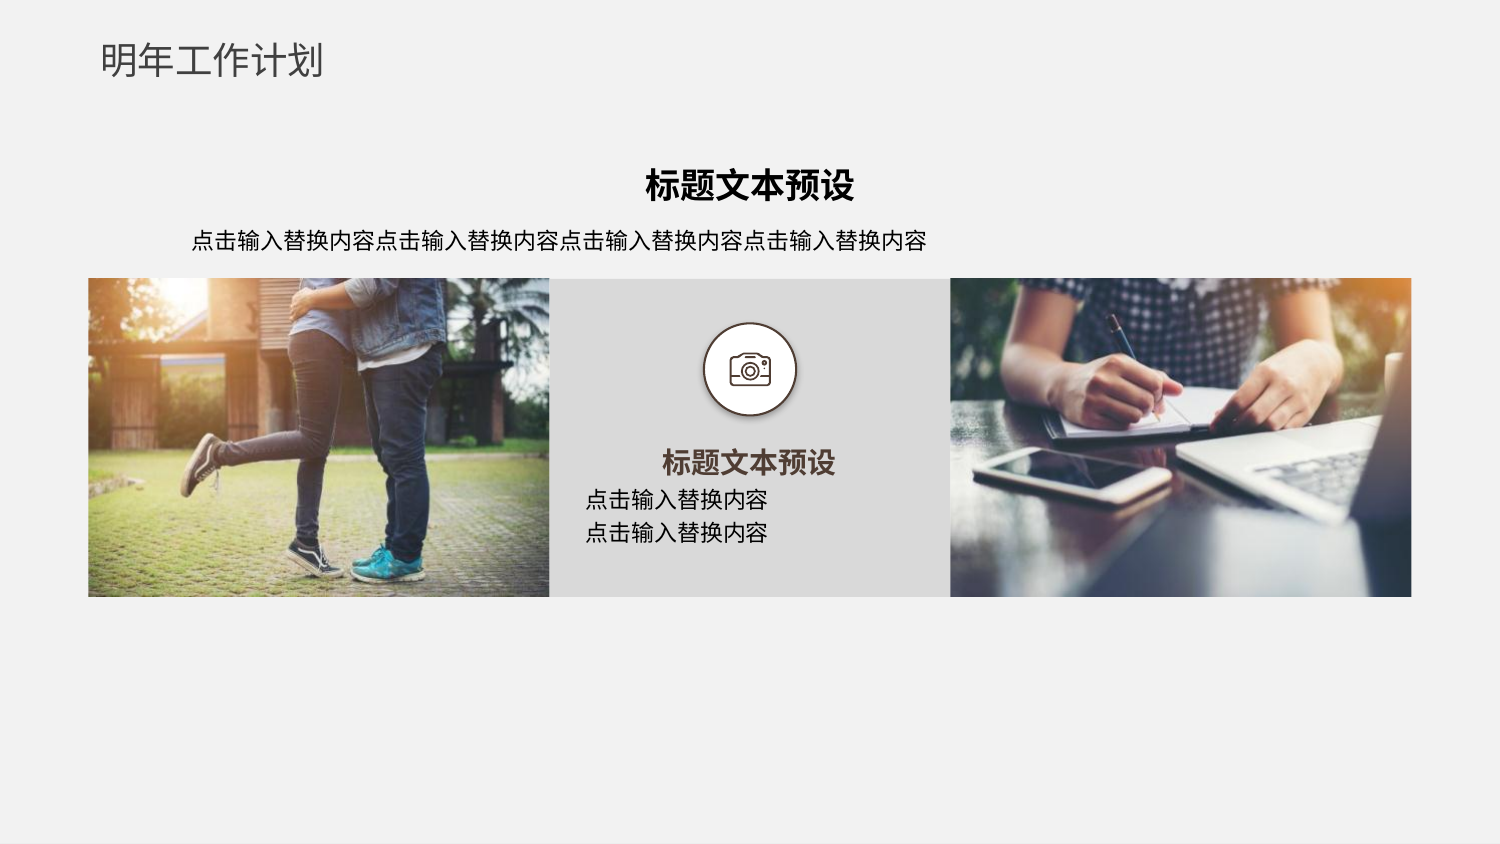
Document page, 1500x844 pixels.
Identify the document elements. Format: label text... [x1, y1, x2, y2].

text_box 明年工作计划 [100, 28, 450, 91]
text_box 标题文本预设 [88, 156, 1412, 214]
text_box [703, 322, 797, 417]
text_box 点击输入替换内容 点击输入替换内容 [573, 479, 927, 557]
text_box [948, 279, 1414, 599]
text_box [86, 277, 552, 599]
text_box [552, 279, 948, 599]
text_box 点击输入替换内容点击输入替换内容点击输入替换内容点击输入替换内容 [176, 213, 1500, 279]
text_box [729, 352, 771, 387]
text_box 标题文本预设 [573, 444, 927, 479]
